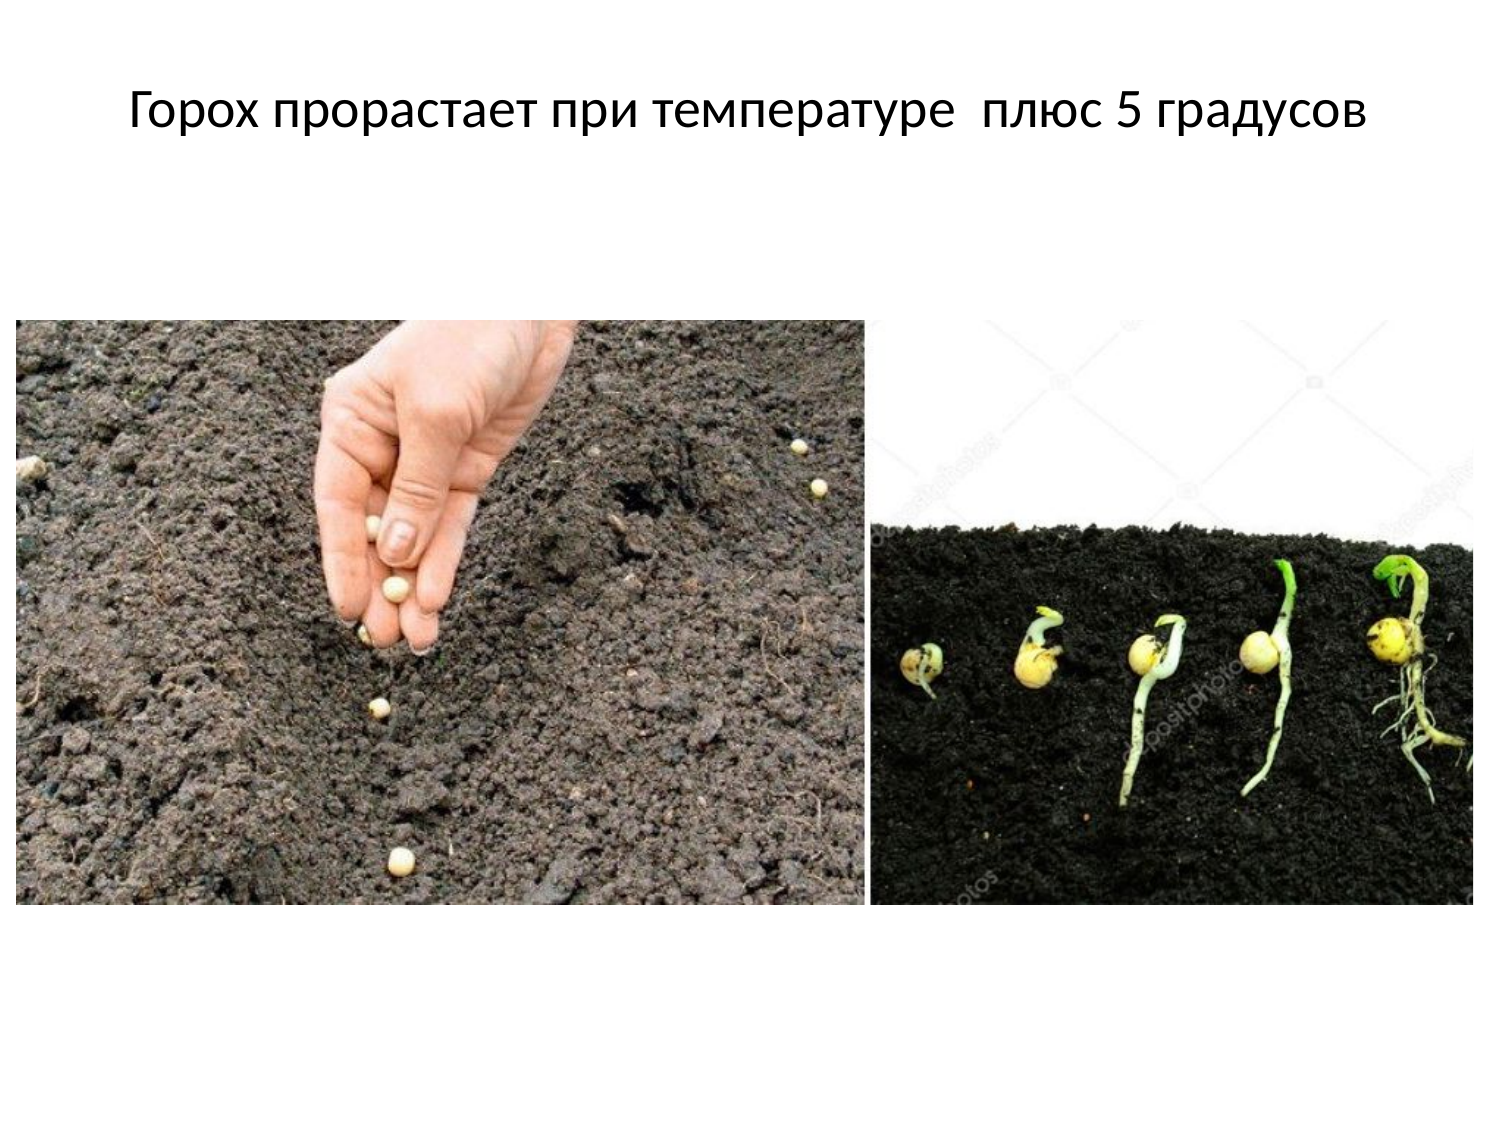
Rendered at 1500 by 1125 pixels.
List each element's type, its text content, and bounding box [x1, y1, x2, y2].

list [15, 320, 1474, 906]
title Горох прорастает при температуре плюс 5 градусов [75, 45, 1425, 233]
